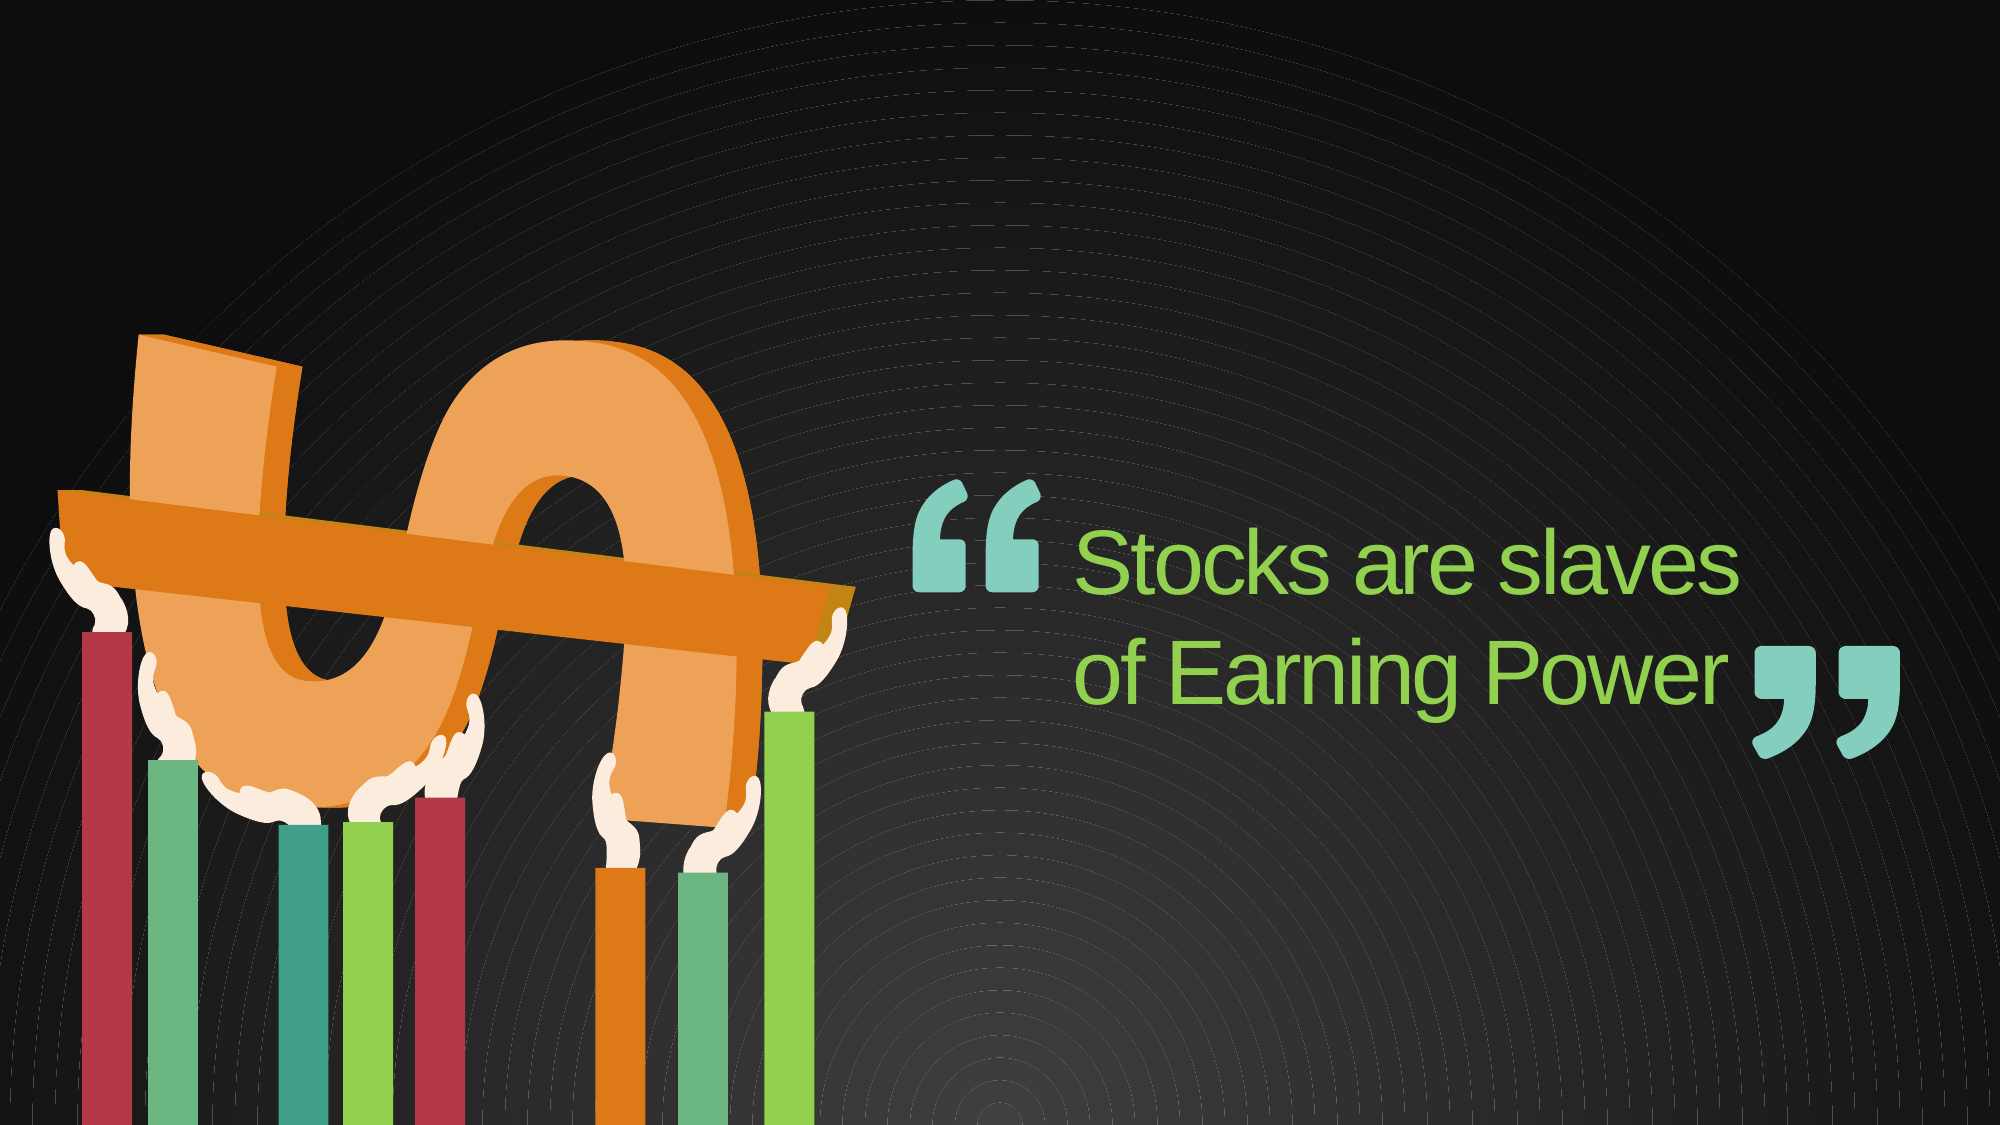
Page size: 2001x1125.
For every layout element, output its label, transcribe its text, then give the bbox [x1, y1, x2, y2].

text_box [47, 332, 856, 1125]
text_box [912, 479, 1041, 593]
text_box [1752, 645, 1900, 759]
text_box Stocks are slaves of Earning Power [1057, 495, 1783, 731]
